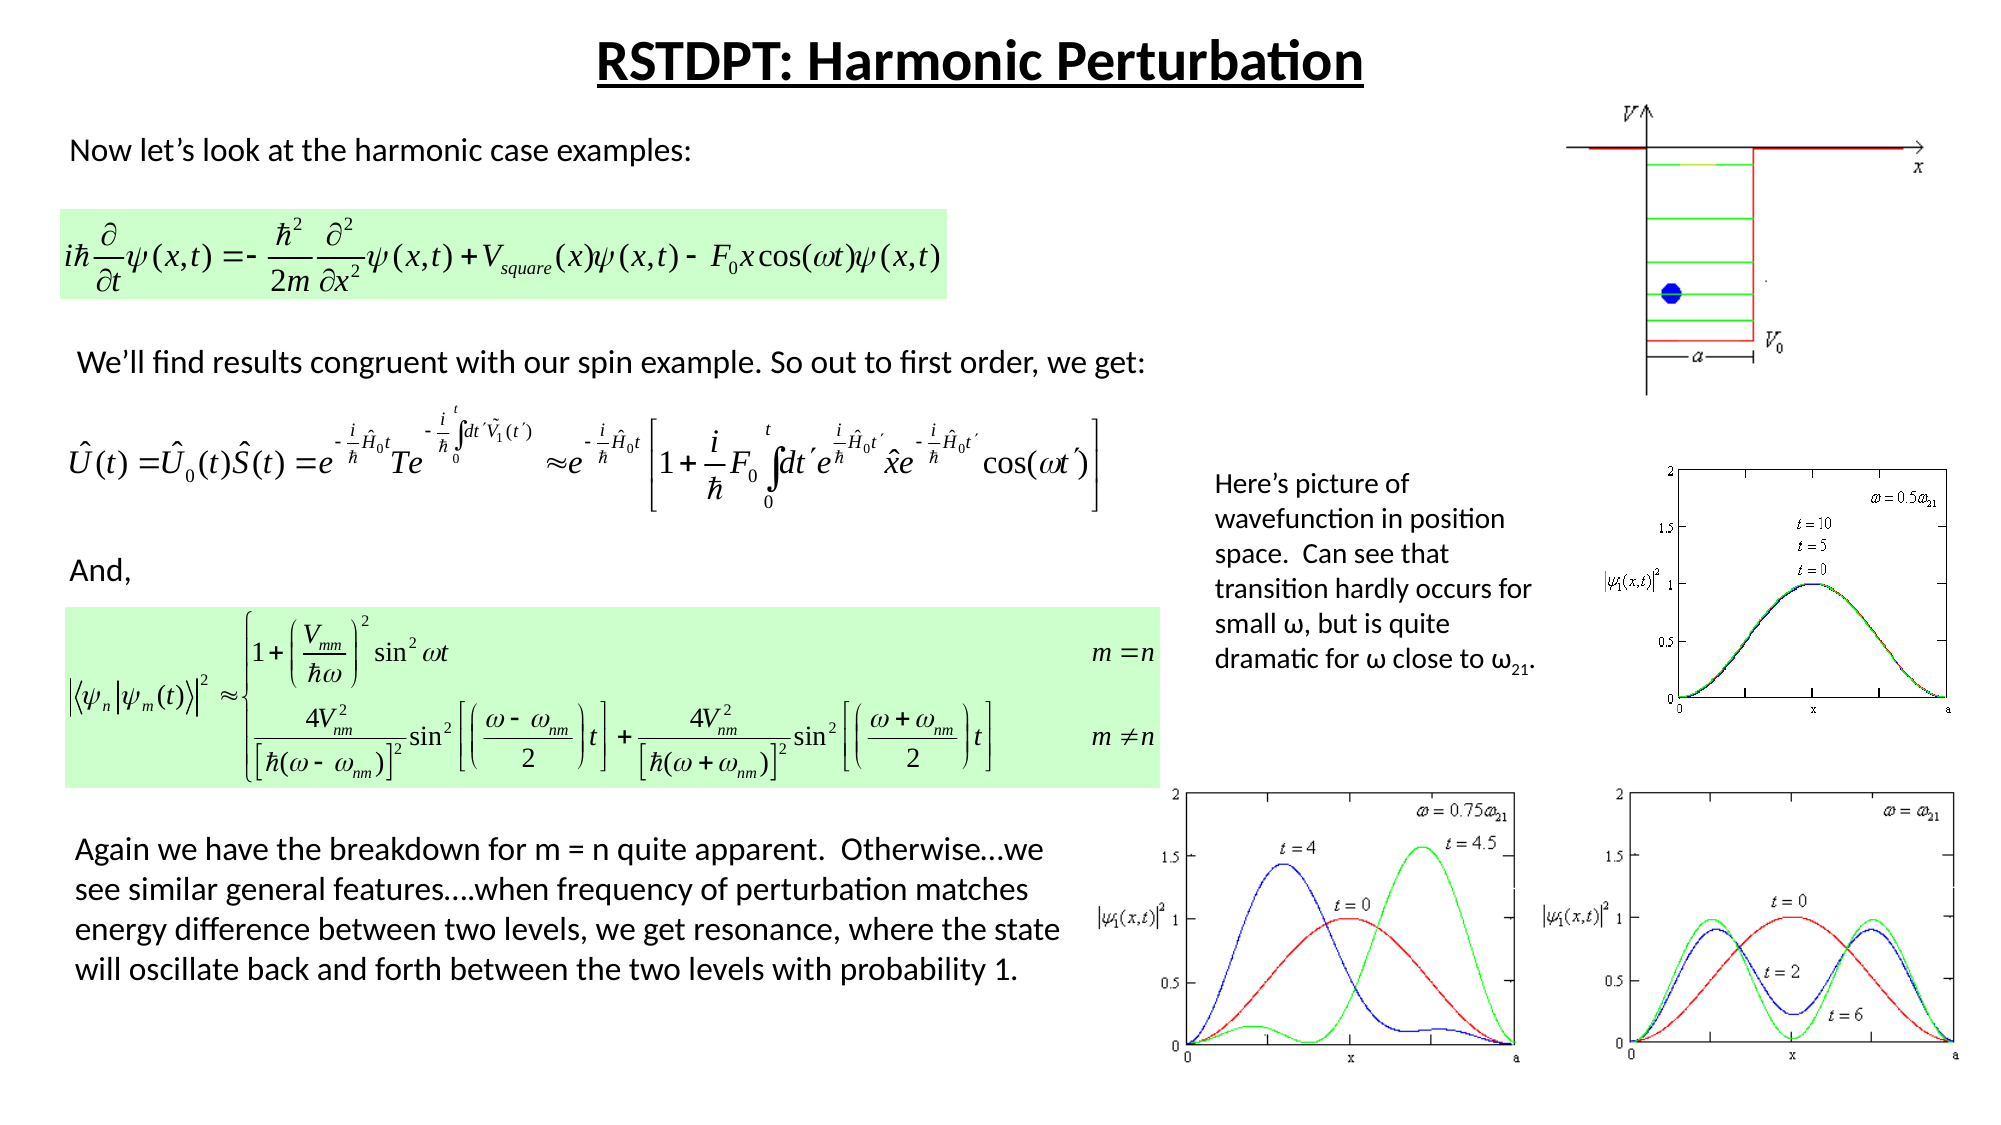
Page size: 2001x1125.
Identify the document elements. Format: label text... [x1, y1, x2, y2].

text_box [65, 396, 1112, 518]
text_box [1532, 779, 1977, 1063]
text_box Again we have the breakdown for m = n quite apparent. Otherwise…we see similar general features….when frequency of perturbation matches energy difference between two levels, we get resonance, where the state will oscillate back and forth between the two levels with probability 1. [60, 819, 1088, 995]
text_box We’ll find results congruent with our spin example. So out to first order, we get: [62, 332, 1163, 388]
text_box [1533, 452, 1965, 738]
text_box And, [54, 540, 220, 596]
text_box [1565, 93, 1962, 432]
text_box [65, 607, 1161, 788]
text_box RSTDPT: Harmonic Perturbation [581, 14, 1403, 100]
text_box Now let’s look at the harmonic case examples: [54, 121, 793, 176]
text_box Here’s picture of wavefunction in position space. Can see that transition hardly occurs for small ω, but is quite dramatic for ω close to ω21. [1199, 457, 1533, 687]
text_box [59, 209, 948, 299]
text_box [1088, 779, 1538, 1066]
